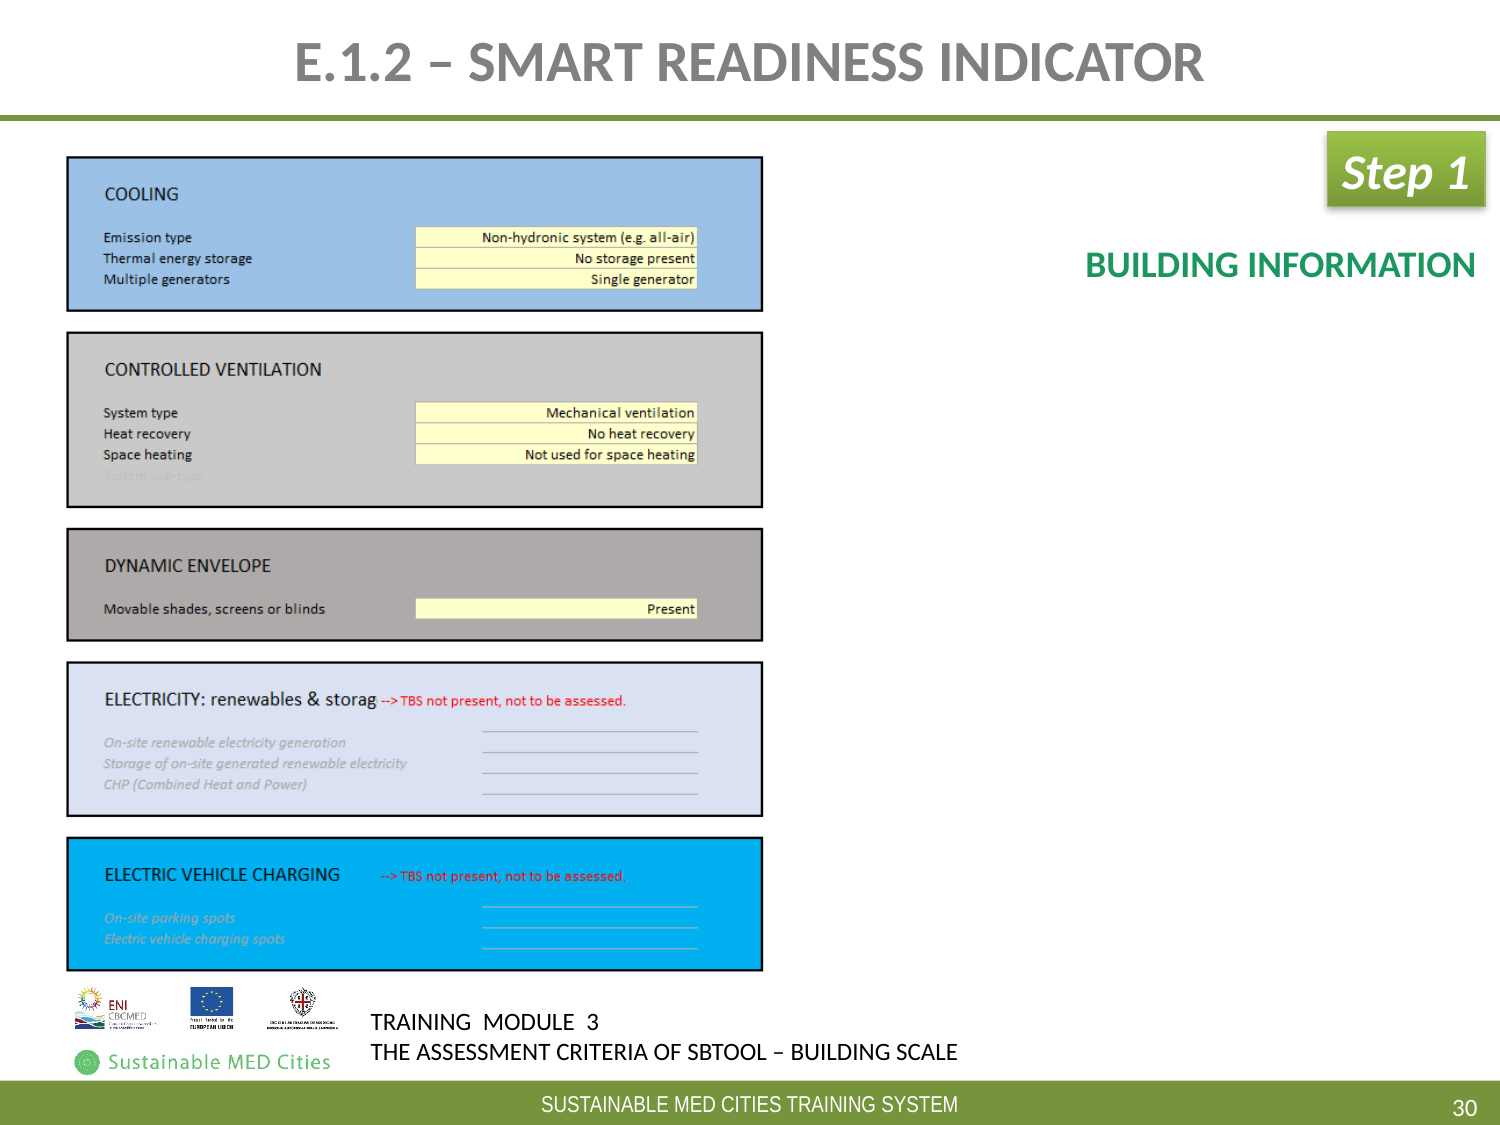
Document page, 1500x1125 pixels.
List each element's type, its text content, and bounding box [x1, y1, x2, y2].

text_box BUILDING INFORMATION [1070, 232, 1492, 292]
picture [62, 978, 356, 1080]
picture [62, 154, 769, 975]
title E.1.2 – SMART READINESS INDICATOR [0, 0, 1500, 117]
slide_number 30 [1142, 1076, 1493, 1125]
text_box Step 1 [1327, 131, 1486, 207]
